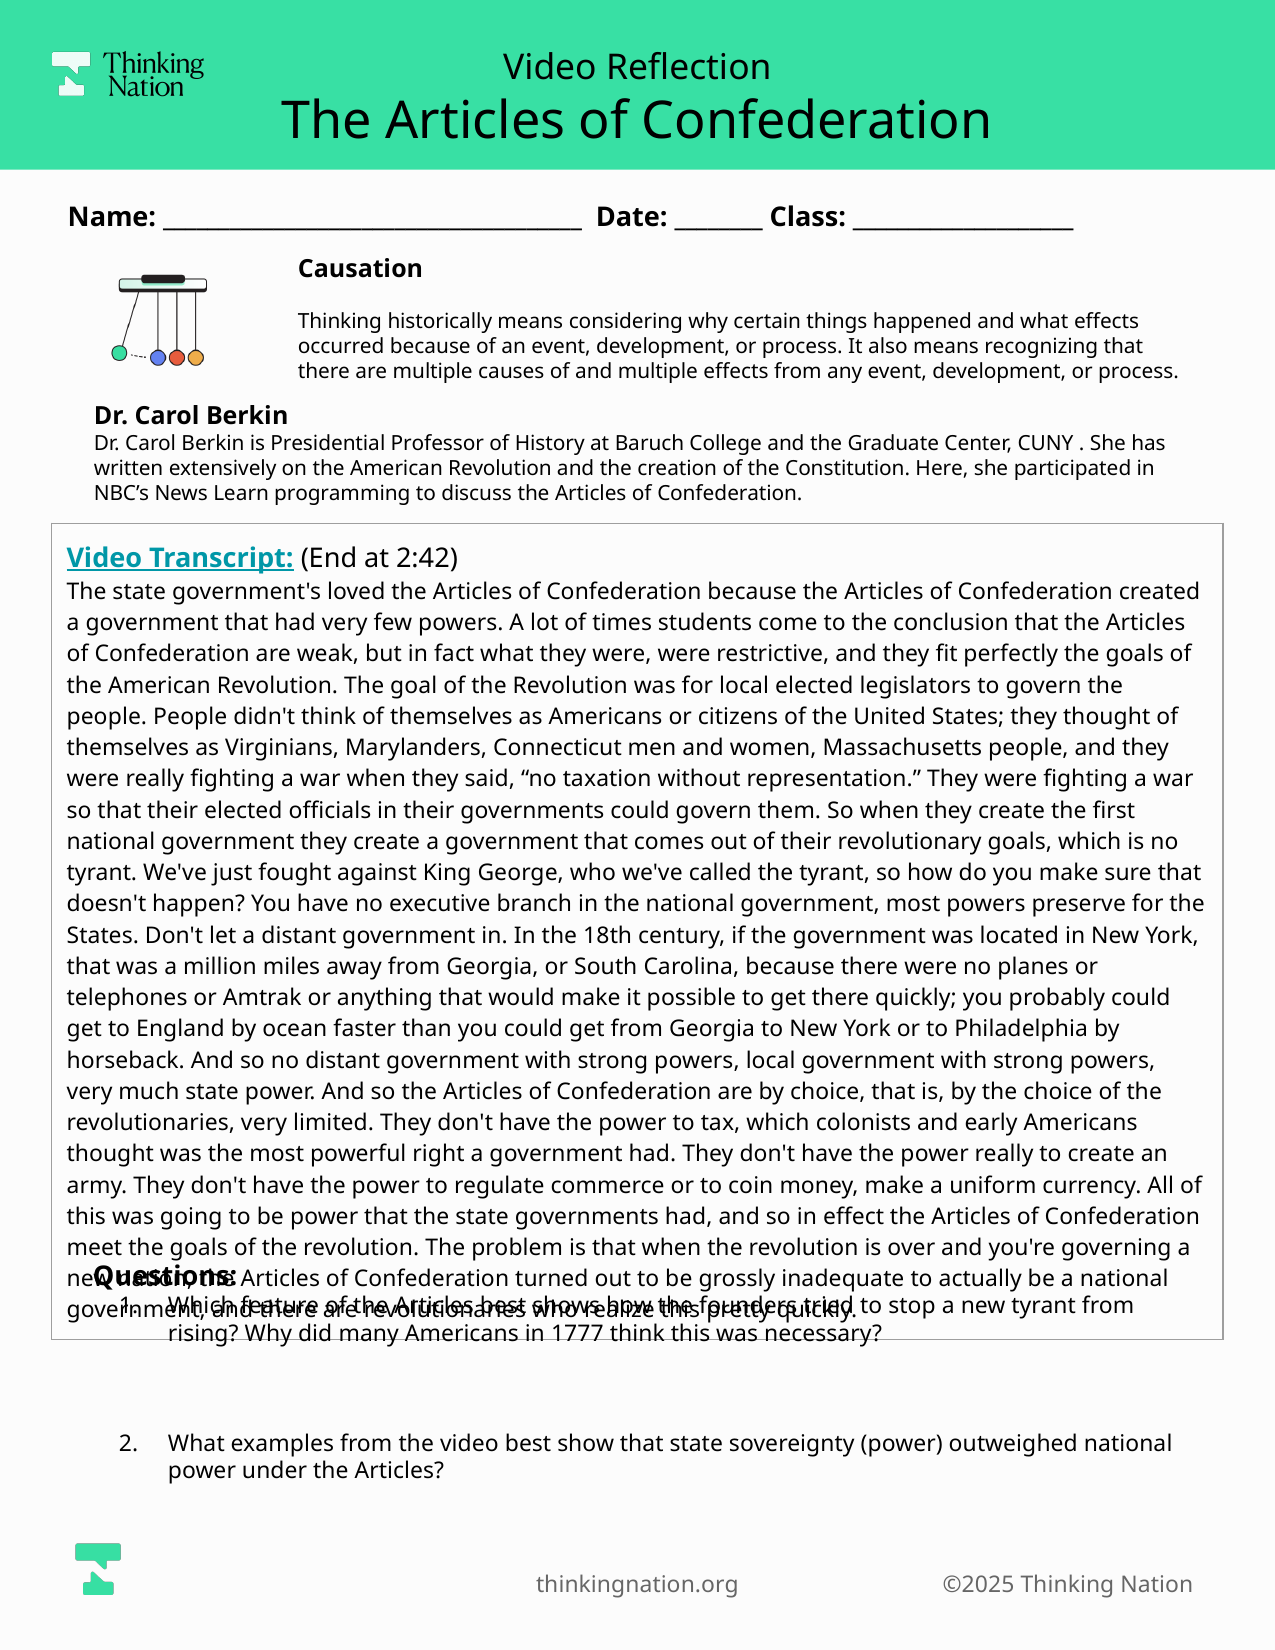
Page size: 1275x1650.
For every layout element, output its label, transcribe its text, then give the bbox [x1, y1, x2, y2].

text_box thinkingnation.org [486, 1583, 789, 1605]
text_box ©2025 Thinking Nation [907, 1583, 1210, 1605]
text_box Causation Thinking historically means considering why certain things happened and what effects occurred because of an event, development, or process. It also means recognizing that there are multiple causes of and multiple effects from any event, development, or process. [278, 246, 1210, 380]
picture [90, 252, 227, 388]
text_box Dr. Carol Berkin Dr. Carol Berkin is Presidential Professor of History at Baruch College and the Graduate Center, CUNY . She has written extensively on the American Revolution and the creation of the Constitution. Here, she participated in NBC’s News Learn programming to discuss the Articles of Confederation. [74, 380, 1210, 516]
text_box Name: ______________________________________ Date: ________ Class: ____________________ [51, 183, 1224, 246]
table_header Video Transcript: (End at 2:42) The state government's loved the Articles of Confederation because the Articles of Confederation created a government that had very few powers. A lot of times students come to the conclusion that the Articles of Confederation are weak, but in fact what they were, were restrictive, and they fit perfectly the goals of the American Revolution. The goal of the Revolution was for local elected legislators to govern the people. People didn't think of themselves as Americans or citizens of the United States; they thought of themselves as Virginians, Marylanders, Connecticut men and women, Massachusetts people, and they were really fighting a war when they said, “no taxation without representation.” They were fighting a war so that their elected officials in their governments could govern them. So when they create the first national government they create a government that comes out of their revolutionary goals, which is no tyrant. We've just fought against King George, who we've called the tyrant, so how do you make sure that doesn't happen? You have no executive branch in the national government, most powers preserve for the States. Don't let a distant government in. In the 18th century, if the government was located in New York, that was a million miles away from Georgia, or South Carolina, because there were no planes or telephones or Amtrak or anything that would make it possible to get there quickly; you probably could get to England by ocean faster than you could get from Georgia to New York or to Philadelphia by horseback. And so no distant government with strong powers, local government with strong powers, very much state power. And so the Articles of Confederation are by choice, that is, by the choice of the revolutionaries, very limited. They don't have the power to tax, which colonists and early Americans thought was the most powerful right a government had. They don't have the power really to create an army. They don't have the power to regulate commerce or to coin money, make a uniform currency. All of this was going to be power that the state governments had, and so in effect the Articles of Confederation meet the goals of the revolution. The problem is that when the revolution is over and you're governing a new nation, the Articles of Confederation turned out to be grossly inadequate to actually be a national government, and there are revolutionaries who realize this pretty quickly. [52, 524, 1222, 1339]
picture [62, 1533, 134, 1605]
picture [35, 37, 210, 110]
text_box Questions: Which feature of the Articles best shows how the founders tried to stop a new tyrant from rising? Why did many Americans in 1777 think this was necessary? What examples from the video best show that state sovereignty (power) outweighed national power under the Articles? [77, 1243, 1213, 1583]
text_box Video Reflection The Articles of Confederation [0, 0, 1275, 170]
